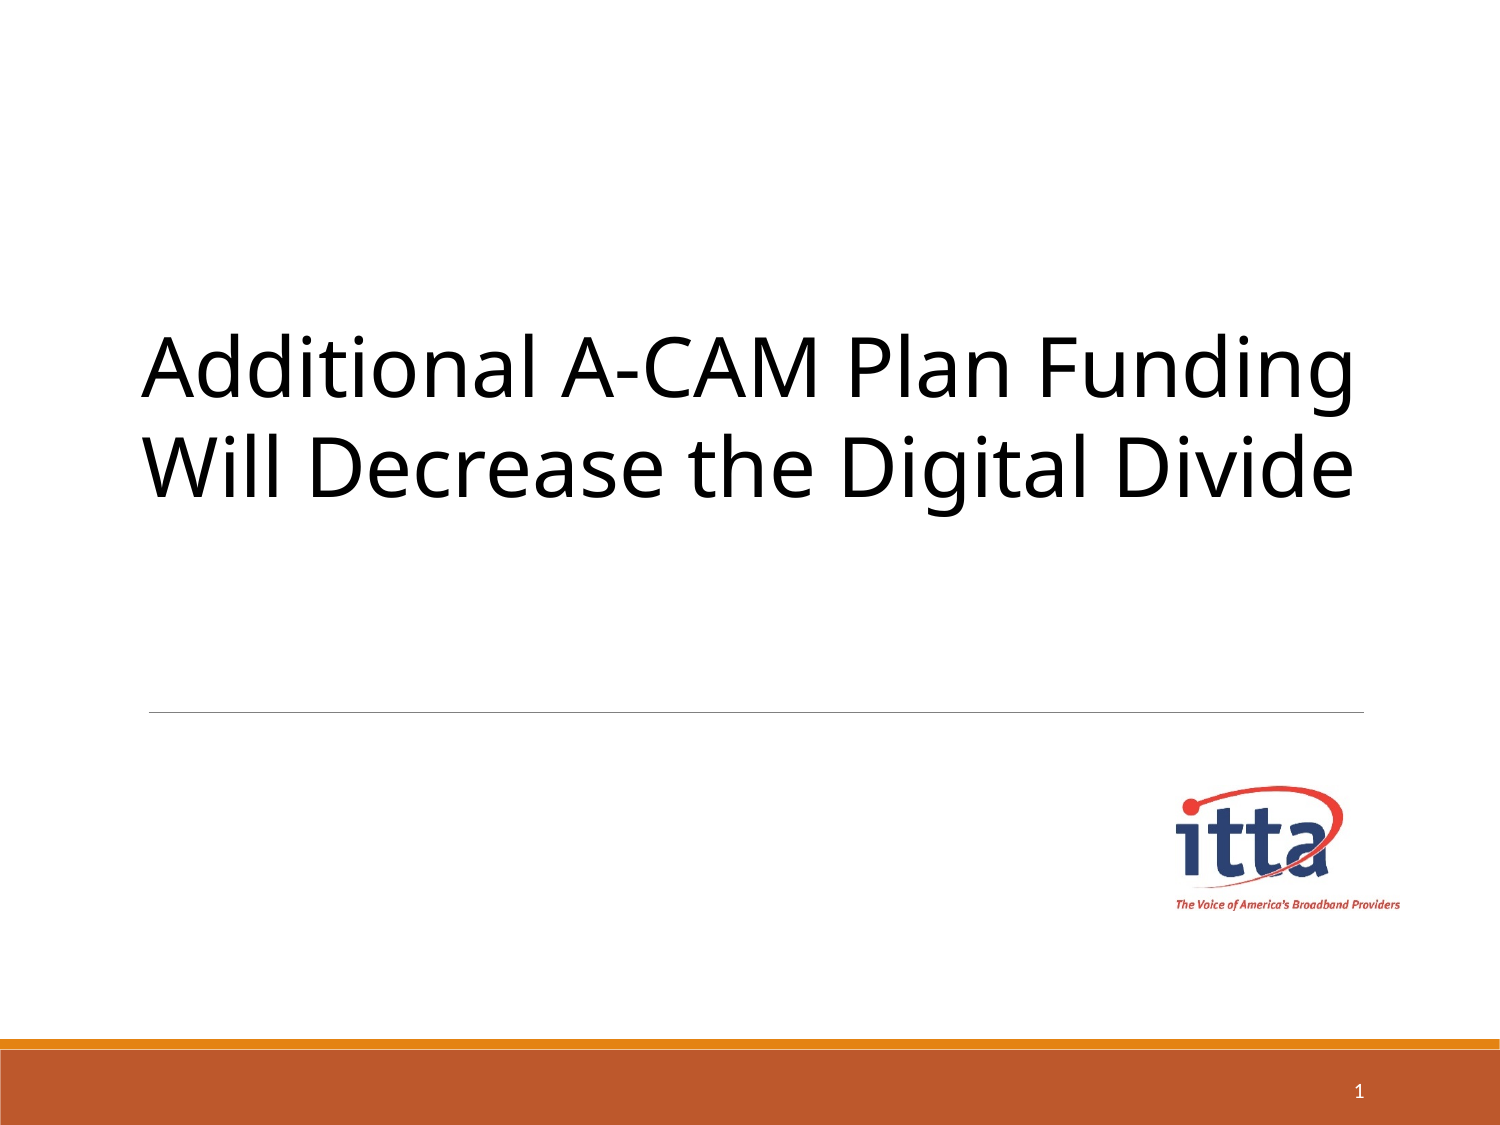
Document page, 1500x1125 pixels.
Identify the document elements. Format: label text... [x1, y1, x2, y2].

title Additional A-CAM Plan Funding Will Decrease the Digital Divide [112, 112, 1388, 475]
slide_number 1 [1218, 1059, 1380, 1120]
subtitle [1025, 549, 1419, 763]
text_box [124, 287, 1400, 450]
picture [1174, 785, 1401, 912]
